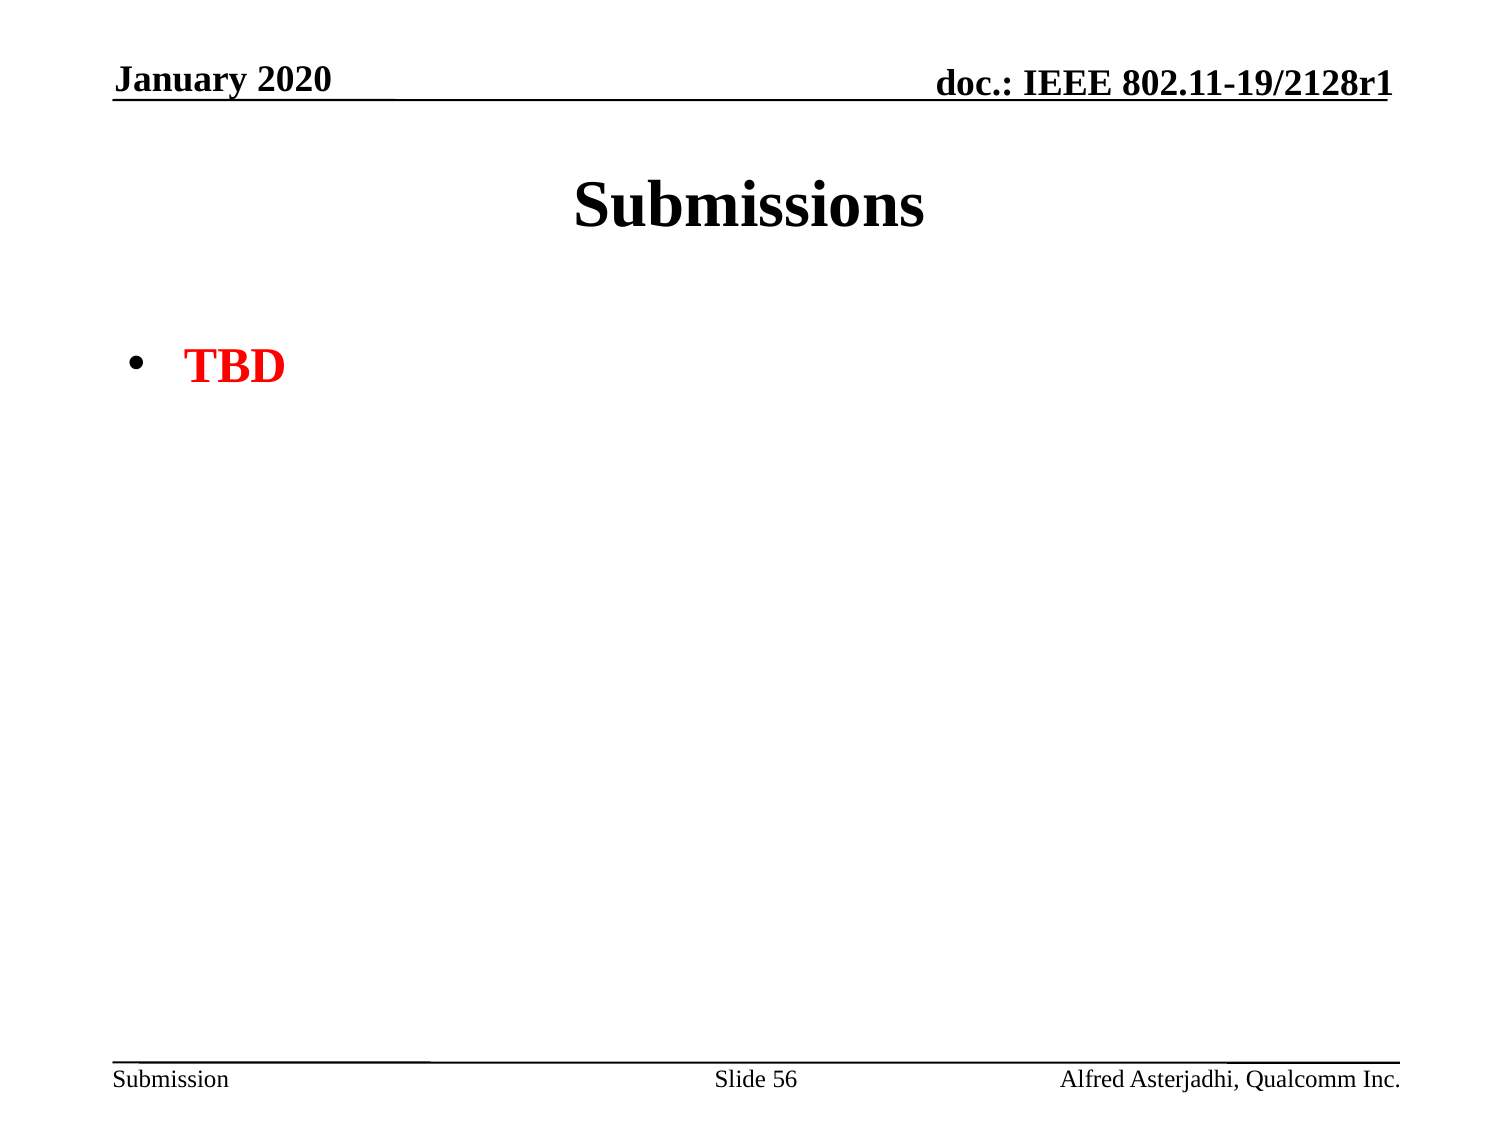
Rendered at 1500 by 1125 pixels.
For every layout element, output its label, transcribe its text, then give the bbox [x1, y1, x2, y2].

list TBD [112, 324, 1388, 1000]
footer Alfred Asterjadhi, Qualcomm Inc. [878, 1061, 1402, 1093]
title Submissions [112, 112, 1388, 288]
slide_number Slide 56 [712, 1061, 800, 1123]
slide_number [114, 54, 493, 100]
